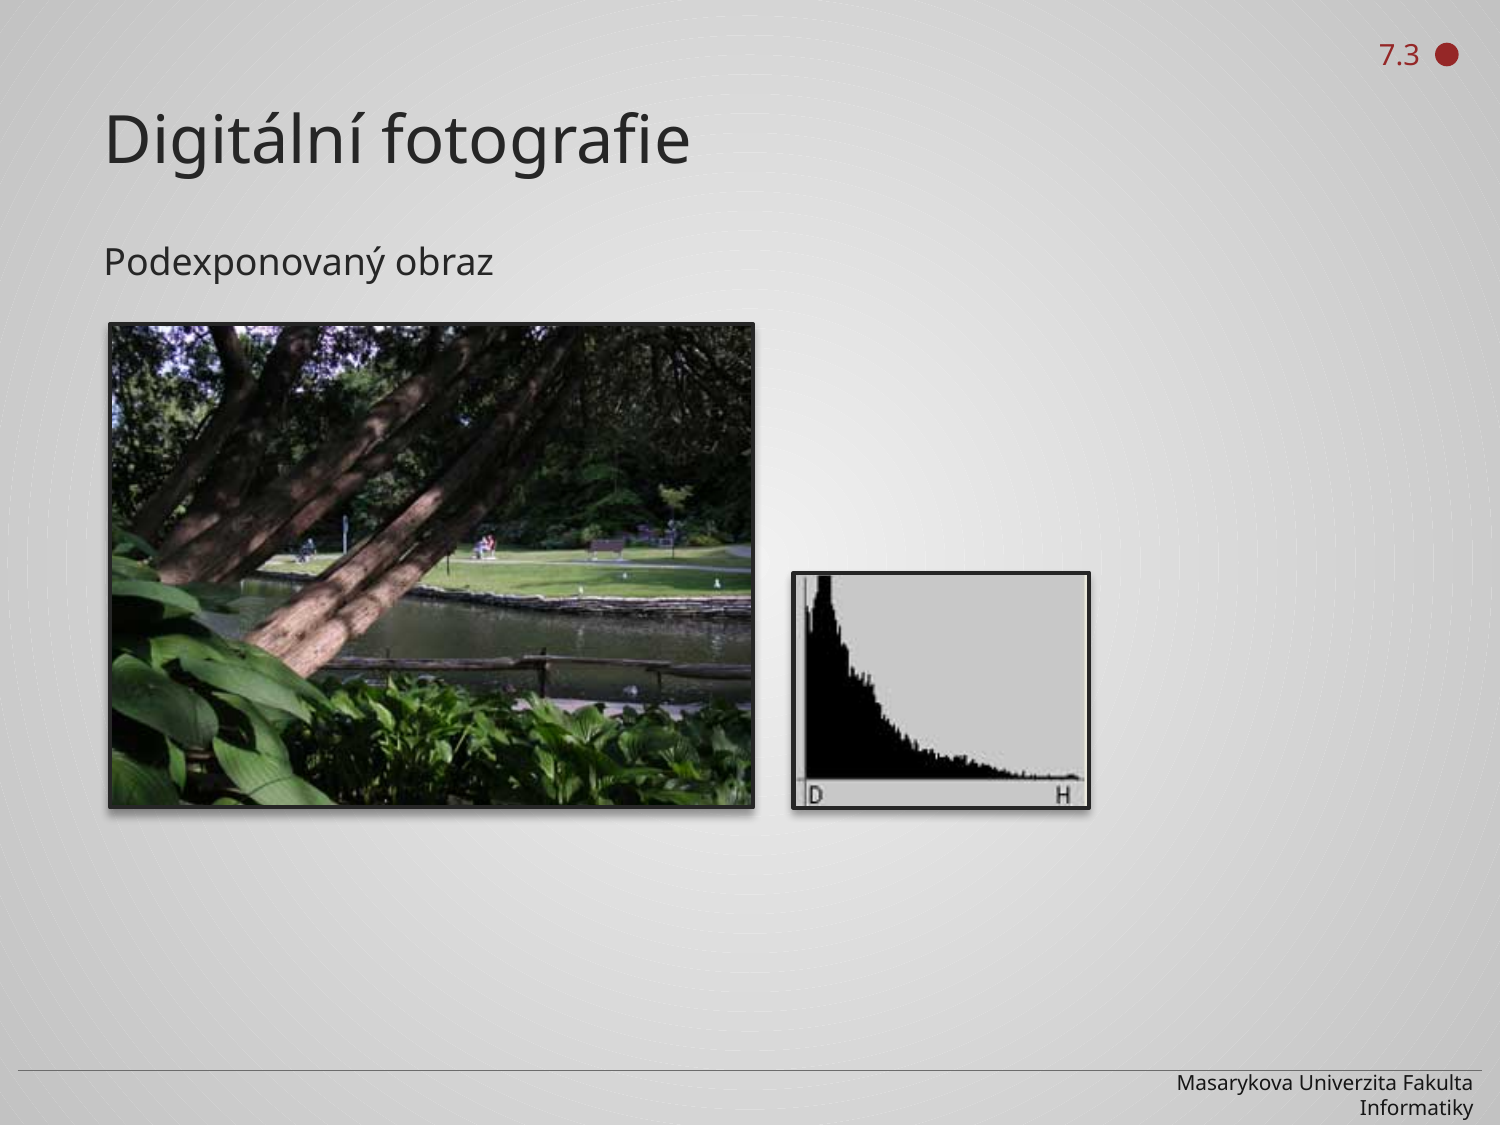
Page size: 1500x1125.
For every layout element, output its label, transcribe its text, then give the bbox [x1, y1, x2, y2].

text_box Podexponovaný obraz [88, 230, 1436, 290]
footer Masarykova Univerzita Fakulta Informatiky [1092, 1065, 1489, 1125]
picture [795, 574, 1088, 807]
picture [111, 325, 752, 806]
text_box Digitální fotografie [88, 89, 1436, 230]
text_box 7.3 [1364, 29, 1459, 79]
